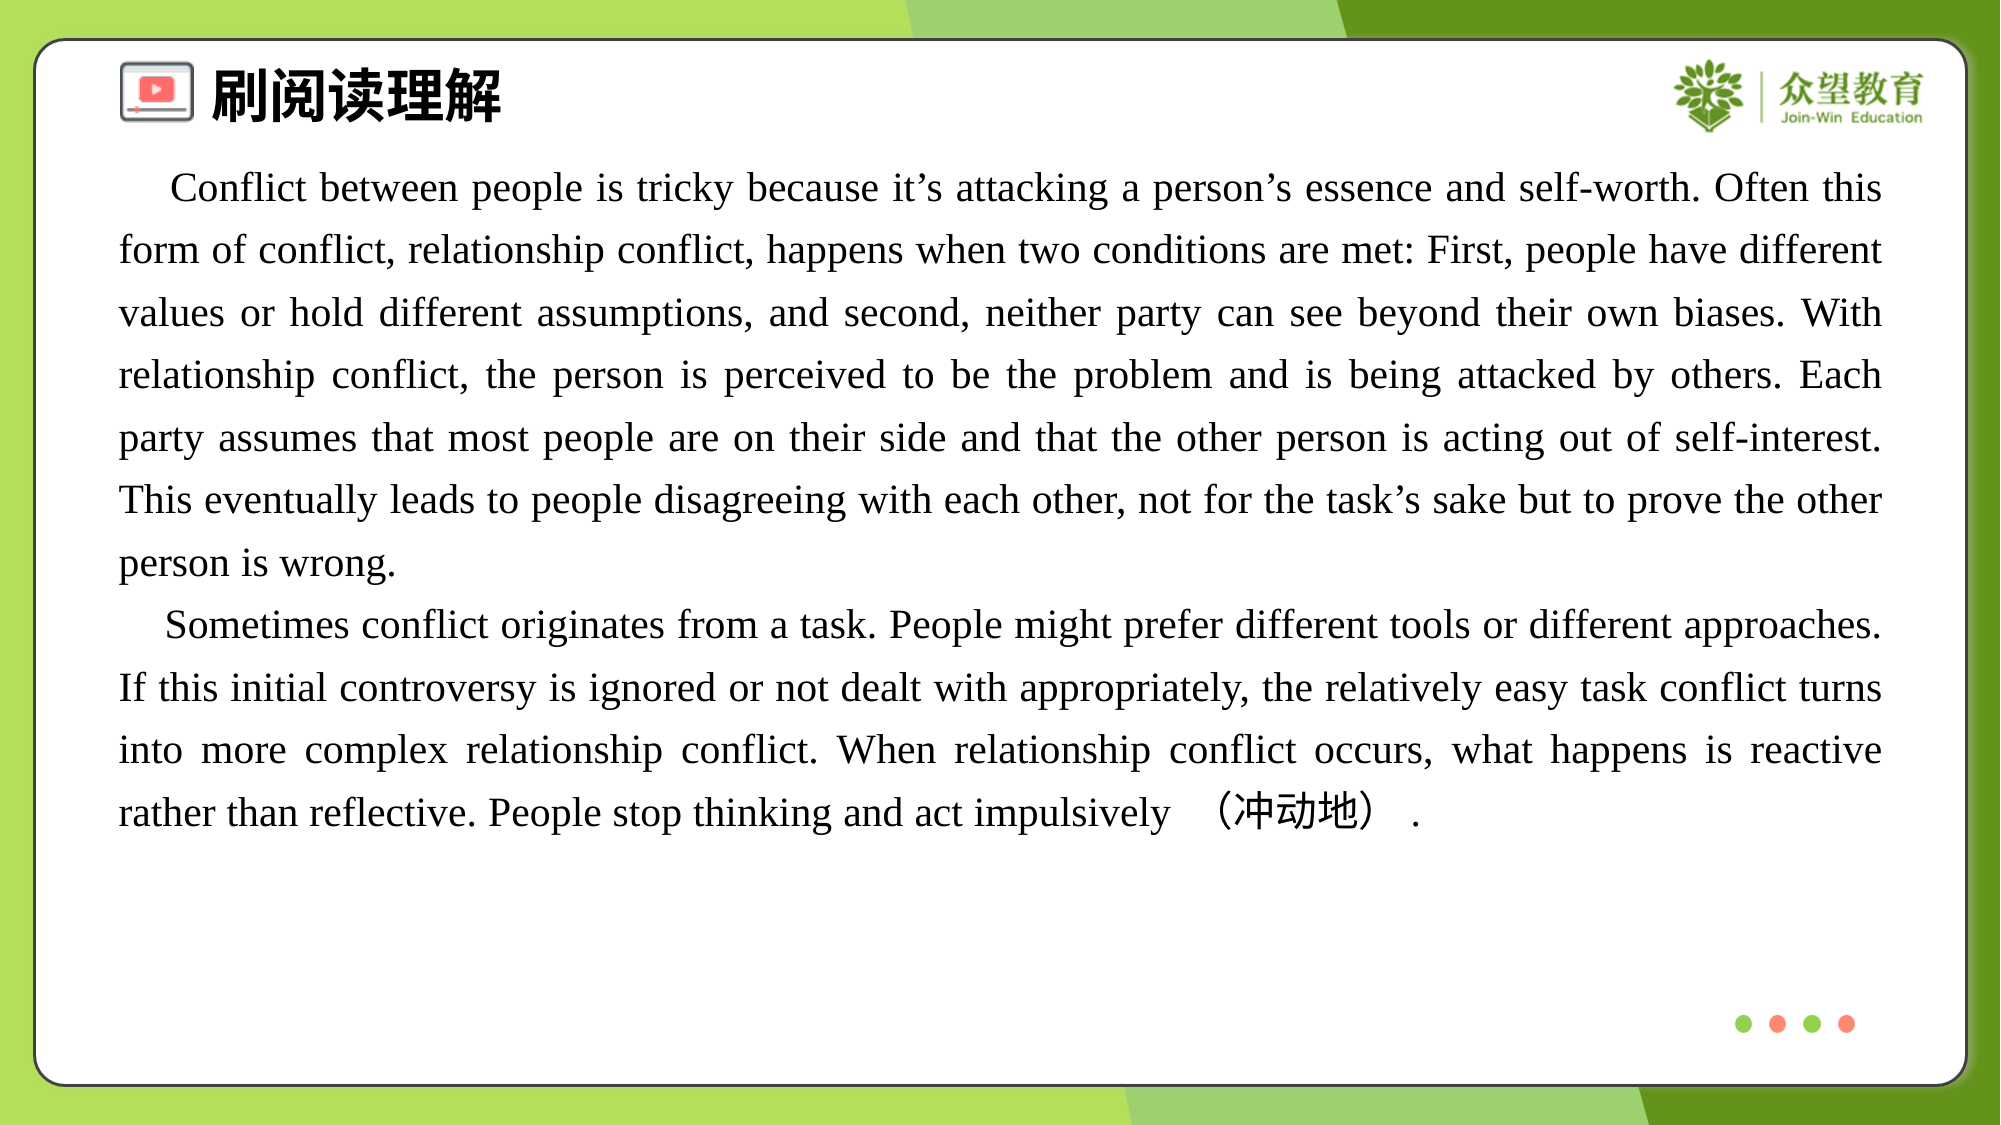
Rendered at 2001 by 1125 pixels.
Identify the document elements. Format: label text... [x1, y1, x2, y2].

picture [0, 0, 2000, 1125]
text_box Conflict between people is tricky because it’s attacking a person’s essence and self-worth. Often this form of conflict, relationship conflict, happens when two conditions are met: First, people have different values or hold different assumptions, and second, neither party can see beyond their own biases. With relationship conflict, the person is perceived to be the problem and is being attacked by others. Each party assumes that most people are on their side and that the other person is acting out of self-interest. This eventually leads to people disagreeing with each other, not for the task’s sake but to prove the other person is wrong. Sometimes conflict originates from a task. People might prefer different tools or different approaches. If this initial controversy is ignored or not dealt with appropriately, the relatively easy task conflict turns into more complex relationship conflict. When relationship conflict occurs, what happens is reactive rather than reflective. People stop thinking and act impulsively （冲动地）. [118, 146, 1883, 893]
